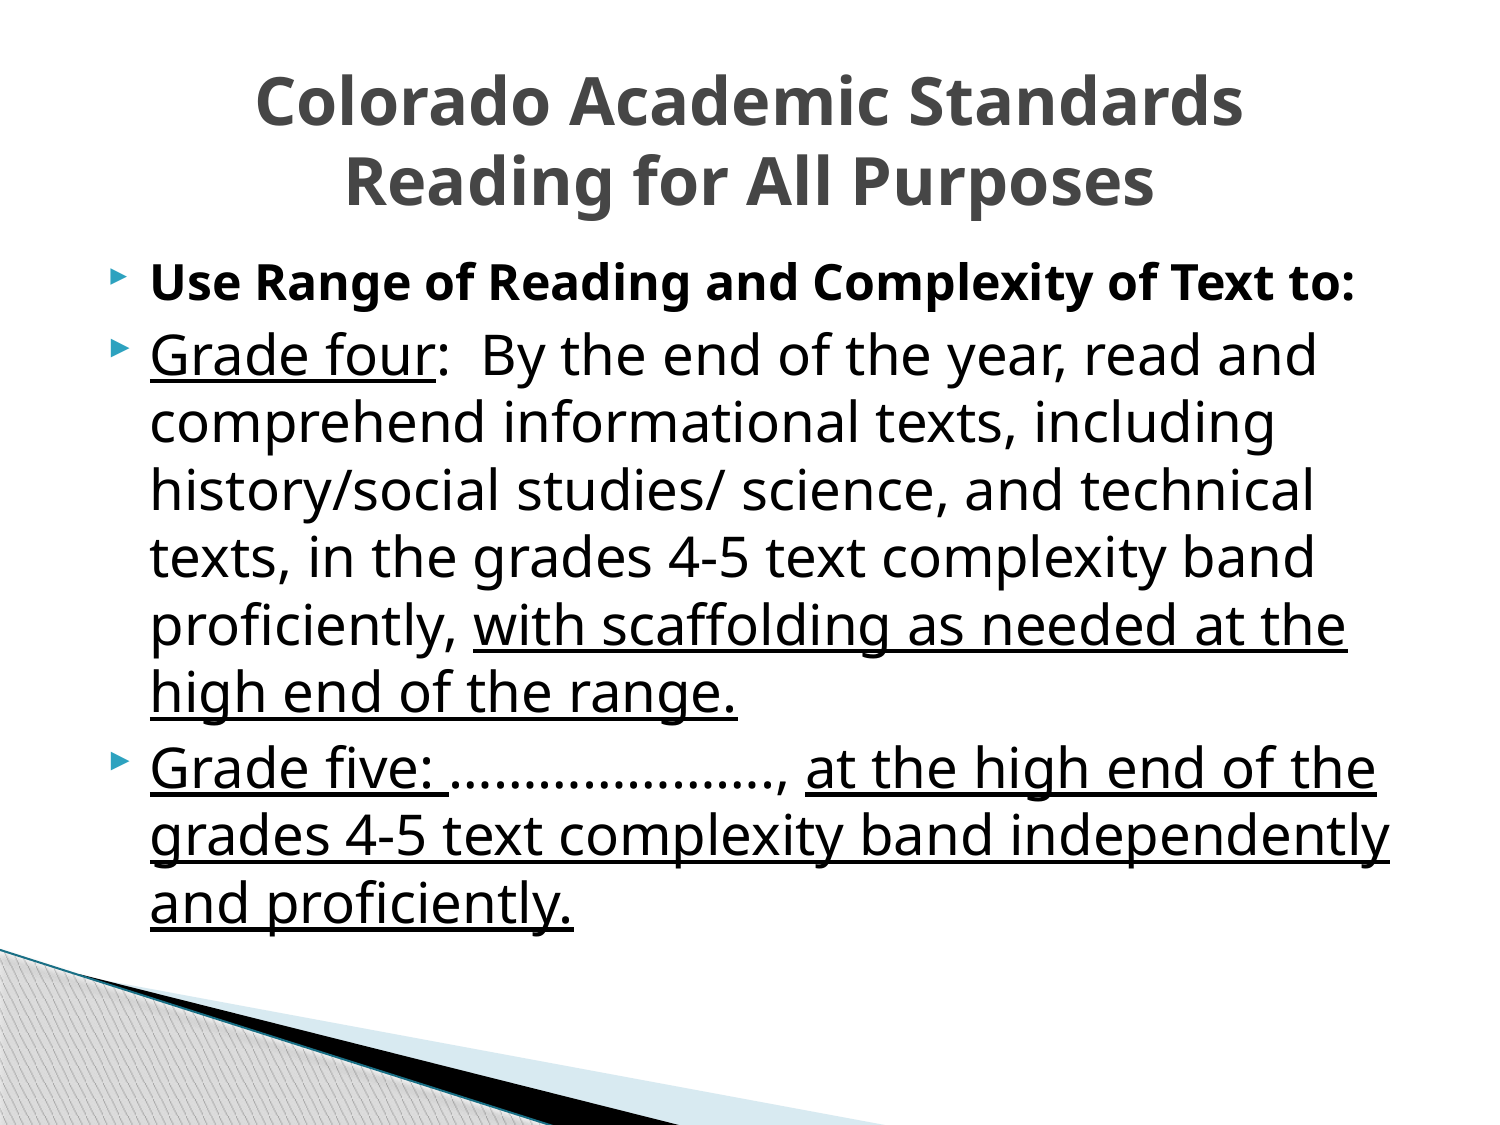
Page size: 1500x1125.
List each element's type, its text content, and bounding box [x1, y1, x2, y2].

title Colorado Academic Standards Reading for All Purposes [75, 45, 1425, 233]
list Use Range of Reading and Complexity of Text to: Grade four: By the end of the year, read and comprehend informational texts, including history/social studies/ science, and technical texts, in the grades 4-5 text complexity band proficiently, with scaffolding as needed at the high end of the range. Grade five: …………………., at the high end of the grades 4-5 text complexity band independently and proficiently. [75, 243, 1425, 986]
